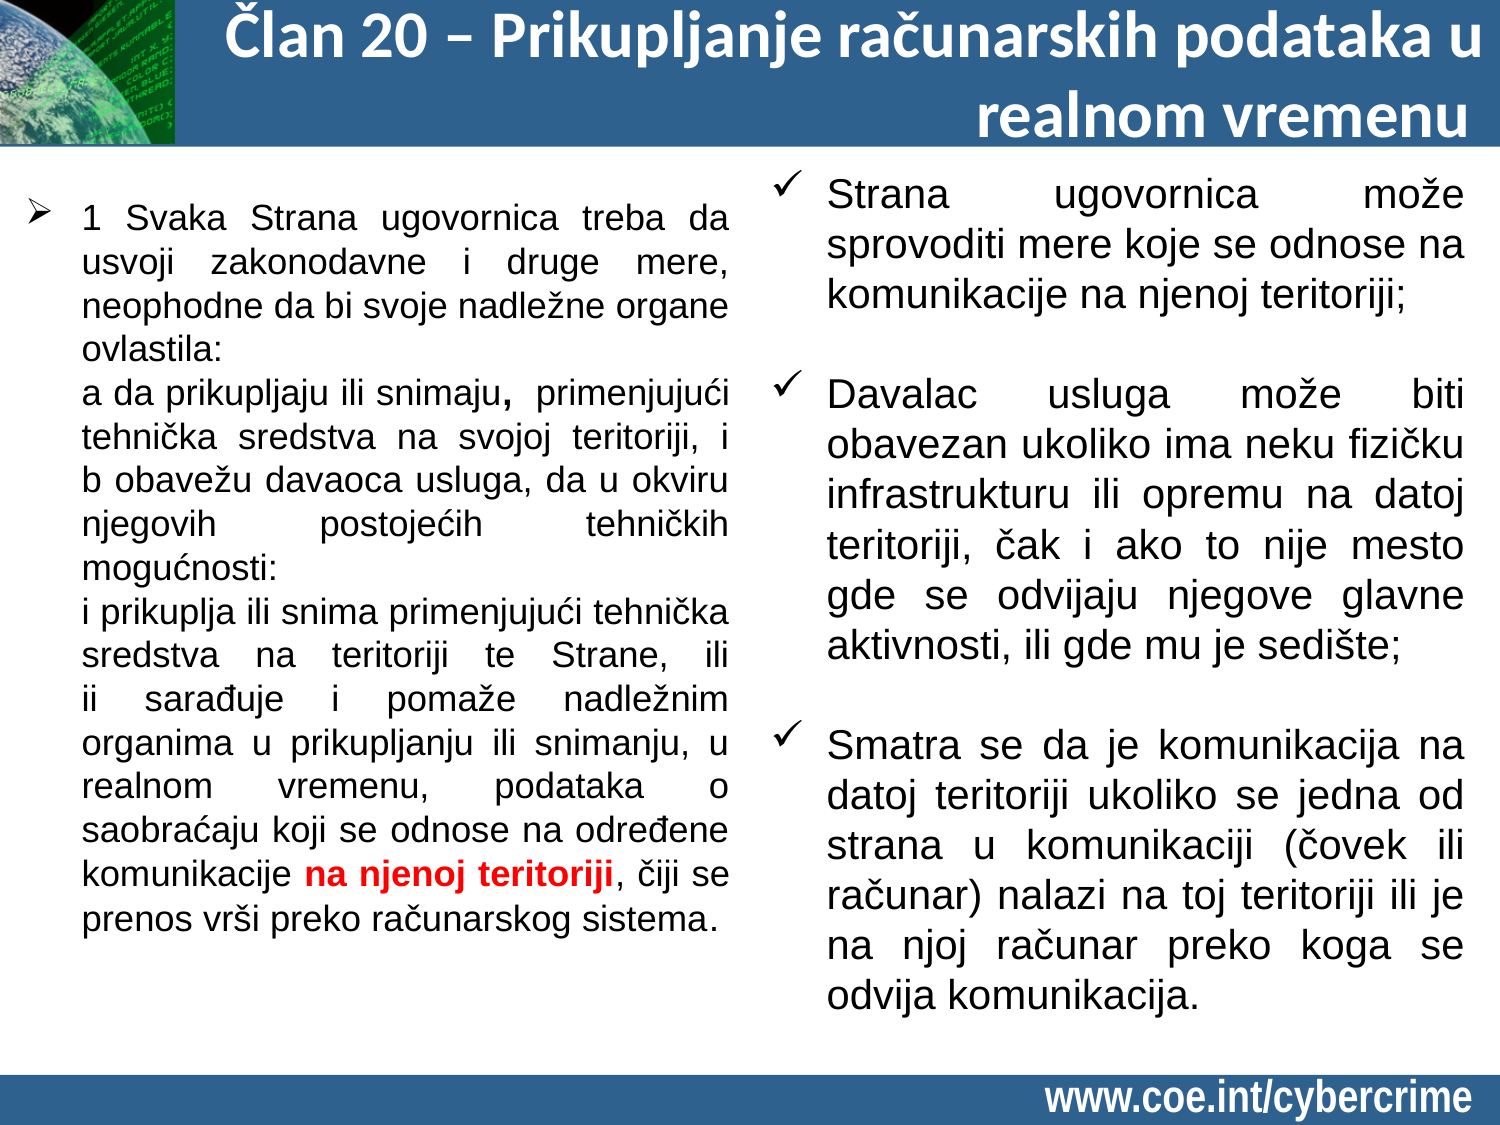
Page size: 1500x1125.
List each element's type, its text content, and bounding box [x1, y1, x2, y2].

picture [0, 0, 175, 144]
text_box 1 Svaka Strana ugovornica treba da usvoji zakonodavne i druge mere, neophodne da bi svoje nadležne organe ovlastila: a da prikupljaju ili snimaju, primenjujući tehnička sredstva na svojoj teritoriji, i b obavežu davaoca usluga, da u okviru njegovih postojećih tehničkih mogućnosti: i prikuplja ili snima primenjujući tehnička sredstva na teritoriji te Strane, ili ii sarađuje i pomaže nadležnim organima u prikupljanju ili snimanju, u realnom vremenu, podataka o saobraćaju koji se odnose na određene komunikacije na njenoj teritoriji, čiji se prenos vrši preko računarskog sistema. [10, 186, 745, 946]
text_box [0, 1073, 1030, 1125]
text_box Član 20 – Prikupljanje računarskih podataka u realnom vremenu [177, 0, 1500, 149]
text_box Strana ugovornica može sprovoditi mere koje se odnose na komunikacije na njenoj teritoriji; Davalac usluga može biti obavezan ukoliko ima neku fizičku infrastrukturu ili opremu na datoj teritoriji, čak i ako to nije mesto gde se odvijaju njegove glavne aktivnosti, ili gde mu je sedište; Smatra se da je komunikacija na datoj teritoriji ukoliko se jedna od strana u komunikaciji (čovek ili računar) nalazi na toj teritoriji ili je na njoj računar preko koga se odvija komunikacija. [755, 159, 1480, 1025]
text_box www.coe.int/cybercrime [1030, 1059, 1500, 1125]
